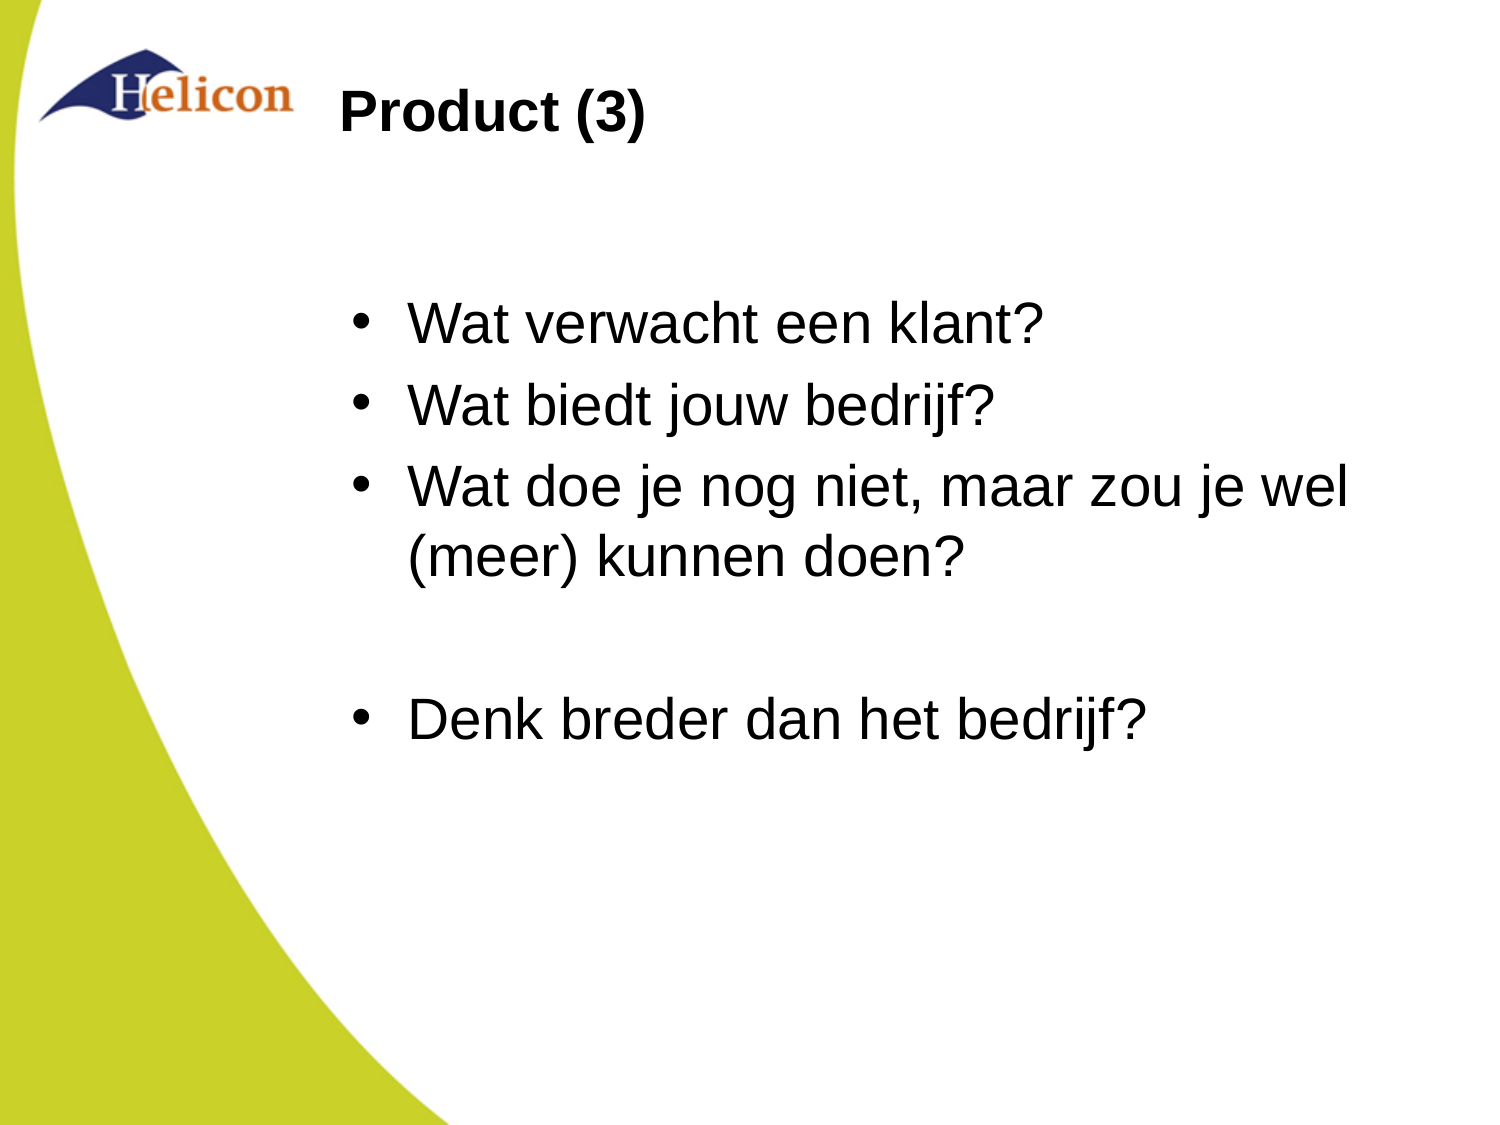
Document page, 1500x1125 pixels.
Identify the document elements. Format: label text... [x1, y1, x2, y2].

title Product (3) [324, 54, 1415, 161]
list Wat verwacht een klant? Wat biedt jouw bedrijf? Wat doe je nog niet, maar zou je wel (meer) kunnen doen? Denk breder dan het bedrijf? [336, 196, 1425, 1005]
picture [0, 0, 1500, 1125]
